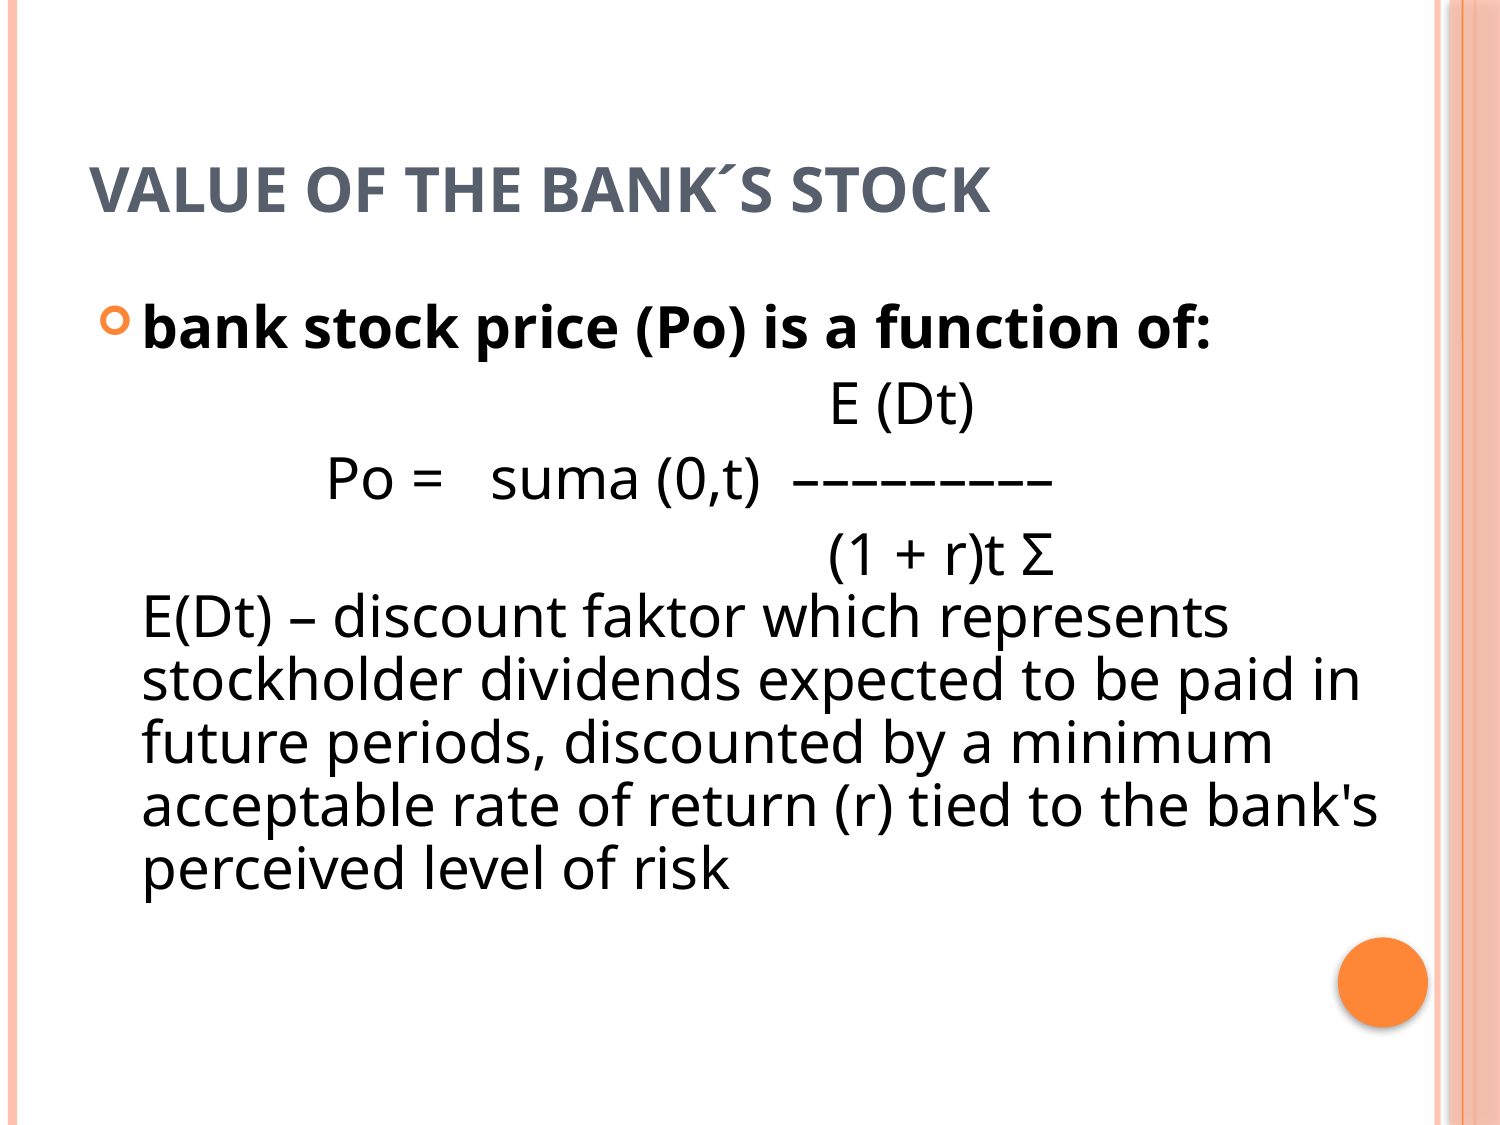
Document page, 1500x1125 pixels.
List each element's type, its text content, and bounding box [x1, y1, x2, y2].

list bank stock price (Po) is a function of: E (Dt) Po = suma (0,t) ––––––––– (1 + r)t Σ E(Dt) – discount faktor which represents stockholder dividends expected to be paid in future periods, discounted by a minimum acceptable rate of return (r) tied to the bank's perceived level of risk [82, 290, 1413, 966]
title Value of the bank´s stock [75, 45, 1300, 233]
